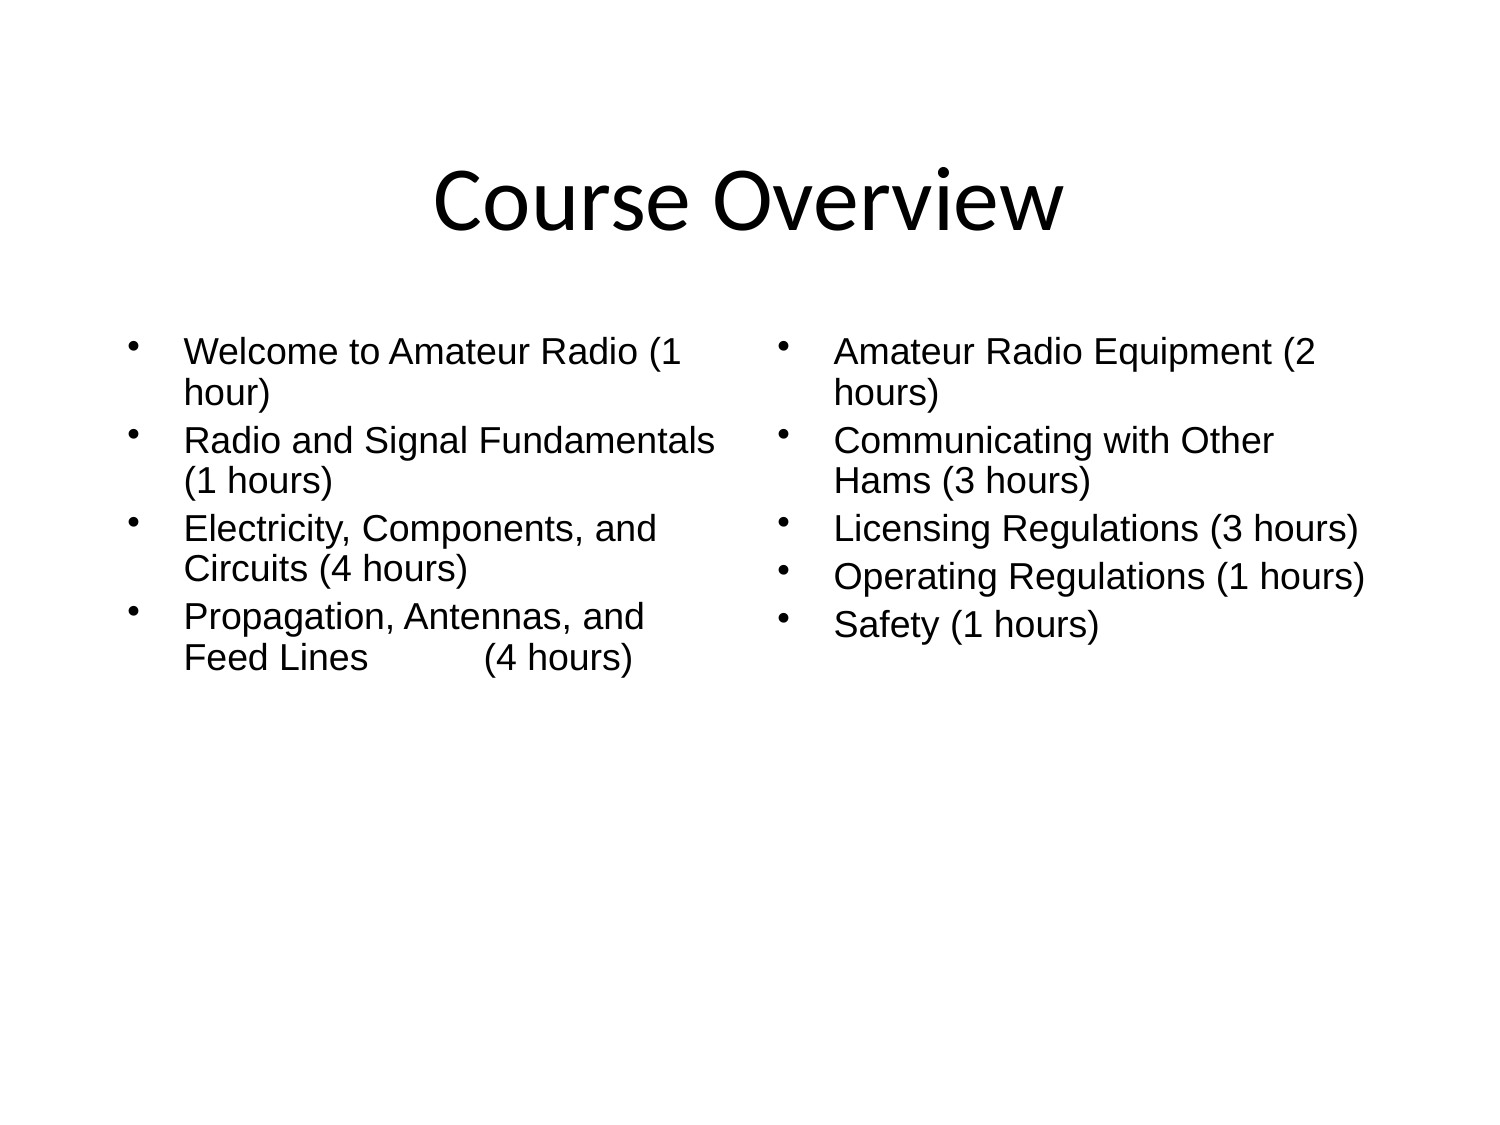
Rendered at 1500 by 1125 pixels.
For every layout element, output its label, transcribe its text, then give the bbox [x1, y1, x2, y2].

text_box Welcome to Amateur Radio (1 hour) Radio and Signal Fundamentals (1 hours) Electricity, Components, and Circuits (4 hours) Propagation, Antennas, and Feed Lines (4 hours) [112, 324, 738, 1000]
text_box Course Overview [112, 99, 1388, 288]
text_box Amateur Radio Equipment (2 hours) Communicating with Other Hams (3 hours) Licensing Regulations (3 hours) Operating Regulations (1 hours) Safety (1 hours) [762, 324, 1388, 1000]
